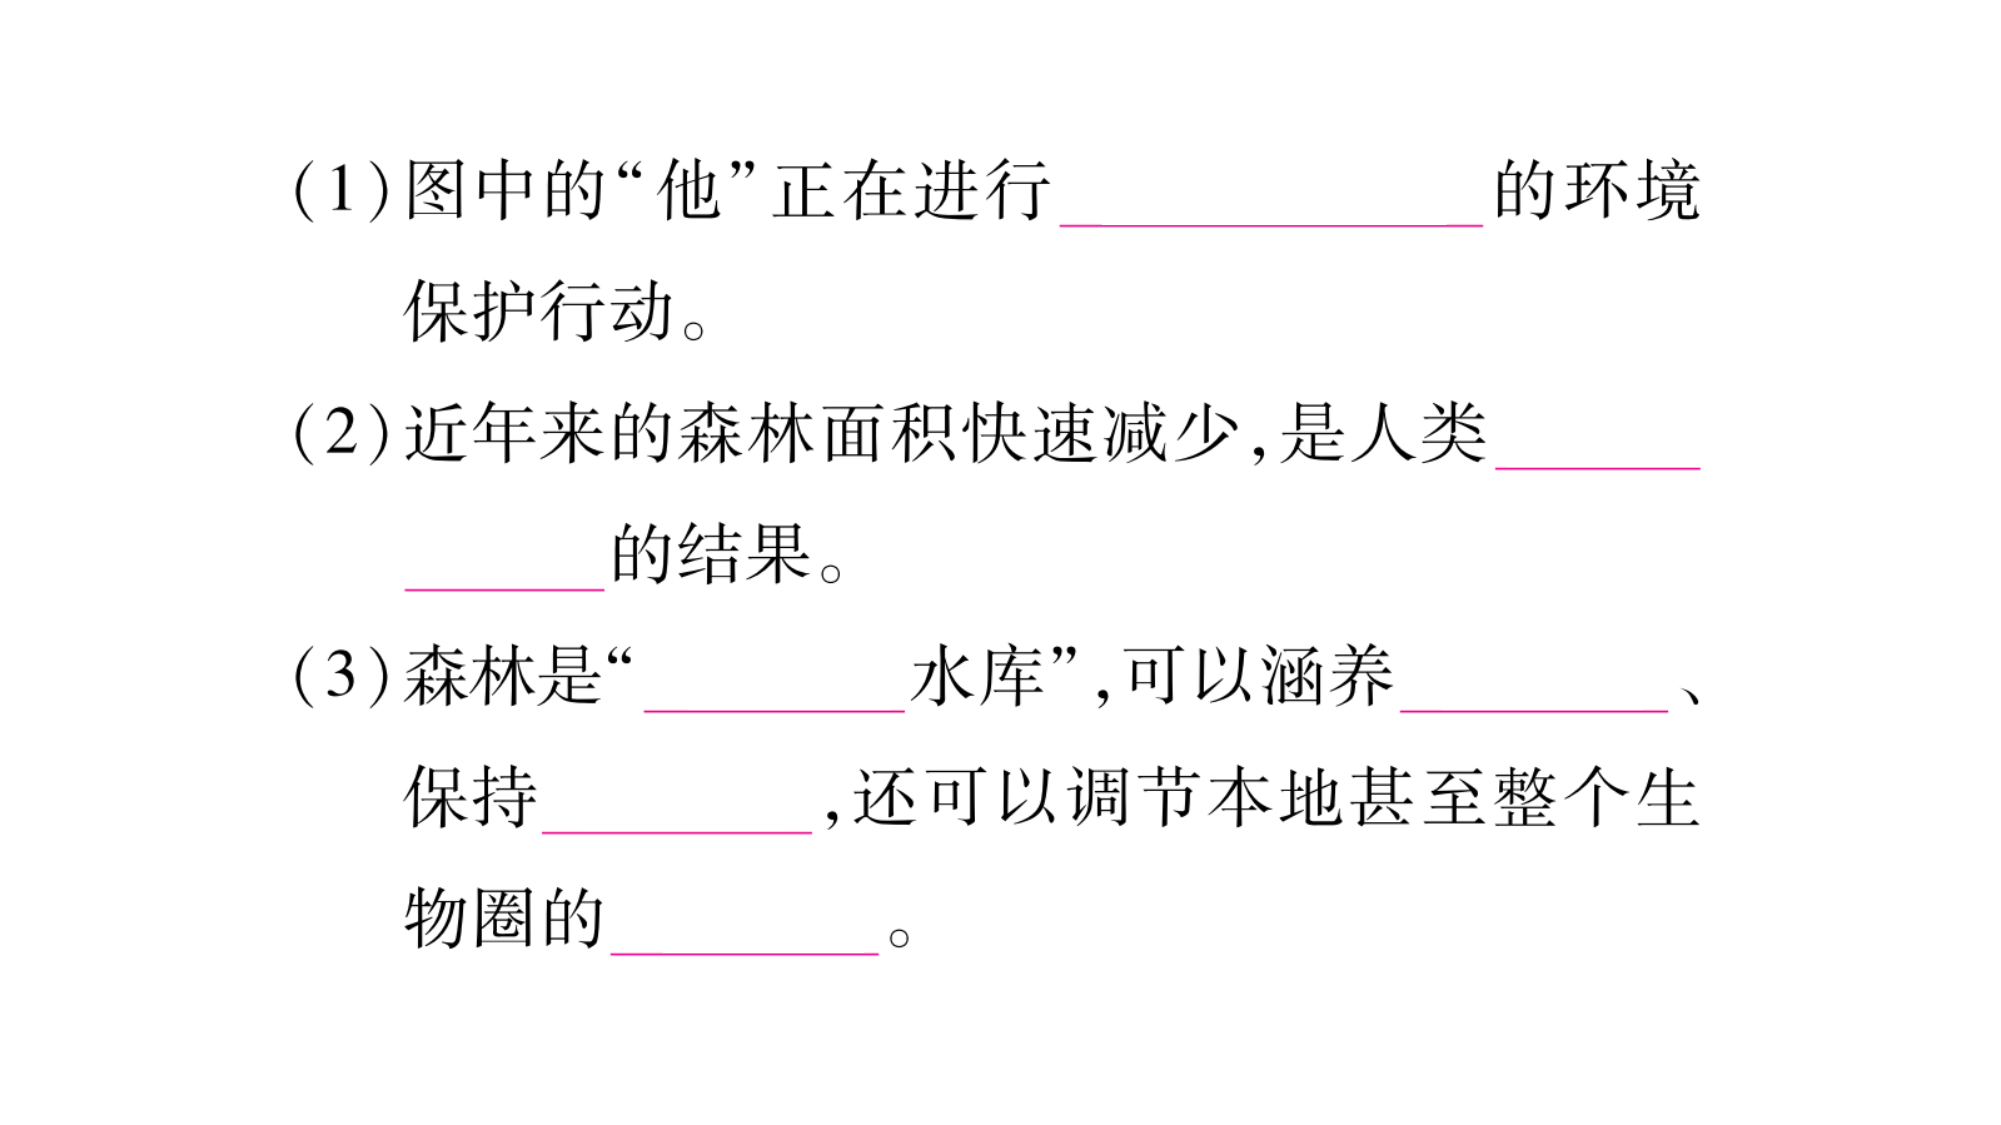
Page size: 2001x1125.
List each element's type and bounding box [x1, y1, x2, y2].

picture [273, 149, 1727, 975]
